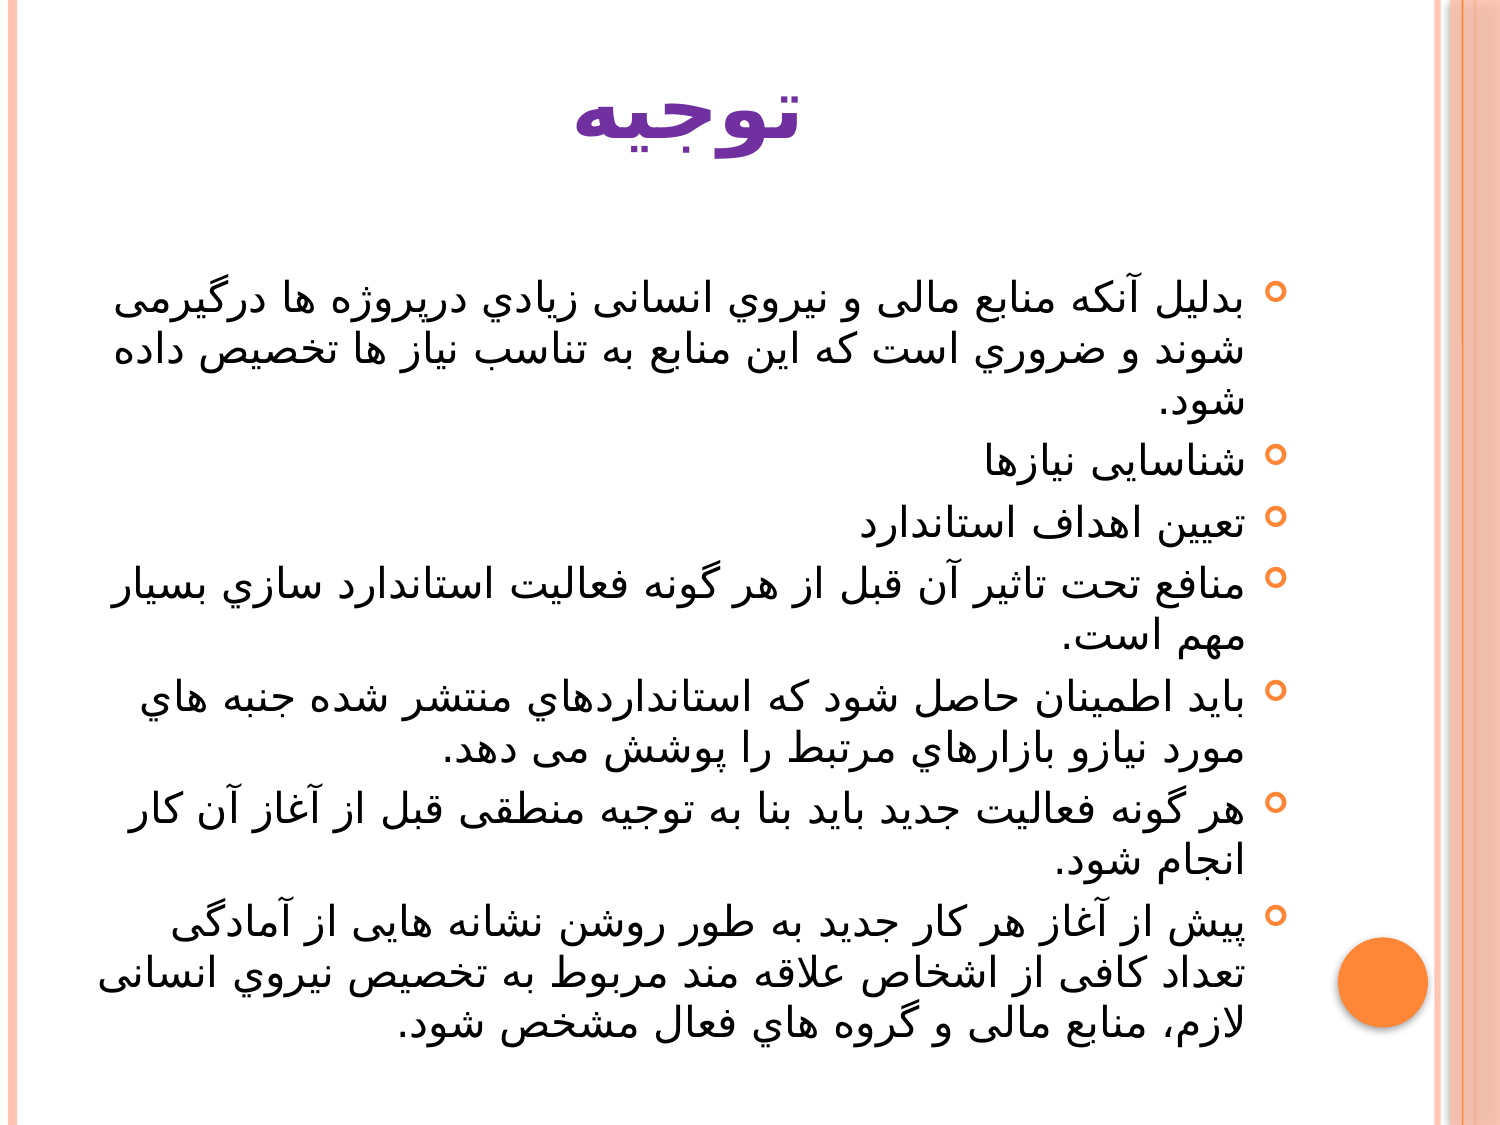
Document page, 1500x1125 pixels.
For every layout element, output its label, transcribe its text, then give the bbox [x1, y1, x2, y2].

title توجیه [75, 45, 1300, 233]
list بدلیل آنکه منابع مالی و نیروي انسانی زیادي درپروژه ها درگیرمی شوند و ضروري است که این منابع به تناسب نیاز ها تخصیص داده شود. شناسایی نیازها تعیین اهداف استاندارد منافع تحت تاثیر آن قبل از هر گونه فعالیت استاندارد سازي بسیار مهم است. باید اطمینان حاصل شود که استانداردهاي منتشر شده جنبه هاي مورد نیازو بازارهاي مرتبط را پوشش می دهد. هر گونه فعالیت جدید باید بنا به توجیه منطقی قبل از آغاز آن کار انجام شود. پیش از آغاز هر کار جدید به طور روشن نشانه هایی از آمادگی تعداد کافی از اشخاص علاقه مند مربوط به تخصیص نیروي انسانی لازم، منابع مالی و گروه هاي فعال مشخص شود. [75, 262, 1300, 1062]
